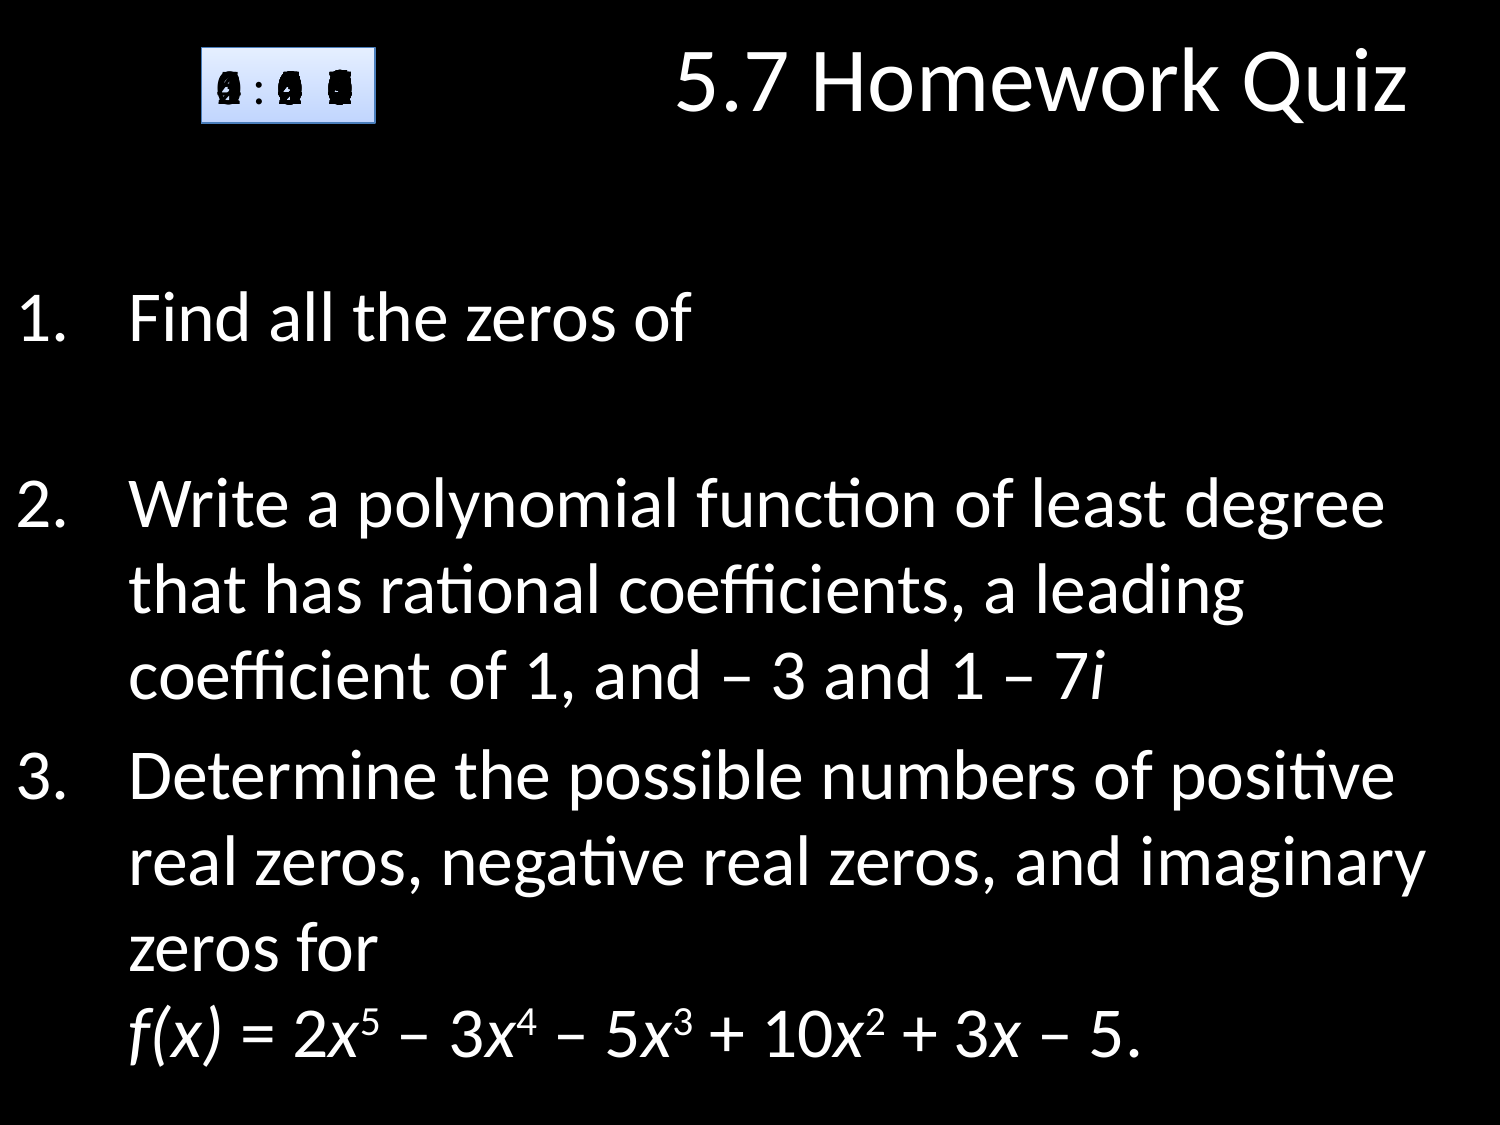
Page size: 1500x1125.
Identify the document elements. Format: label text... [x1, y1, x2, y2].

text_box 0 [201, 47, 252, 123]
text_box [201, 47, 376, 124]
text_box 9 [312, 47, 363, 123]
title 5.7 Homework Quiz [75, 0, 1425, 150]
text_box 0 [262, 47, 312, 123]
text_box : [252, 47, 262, 123]
